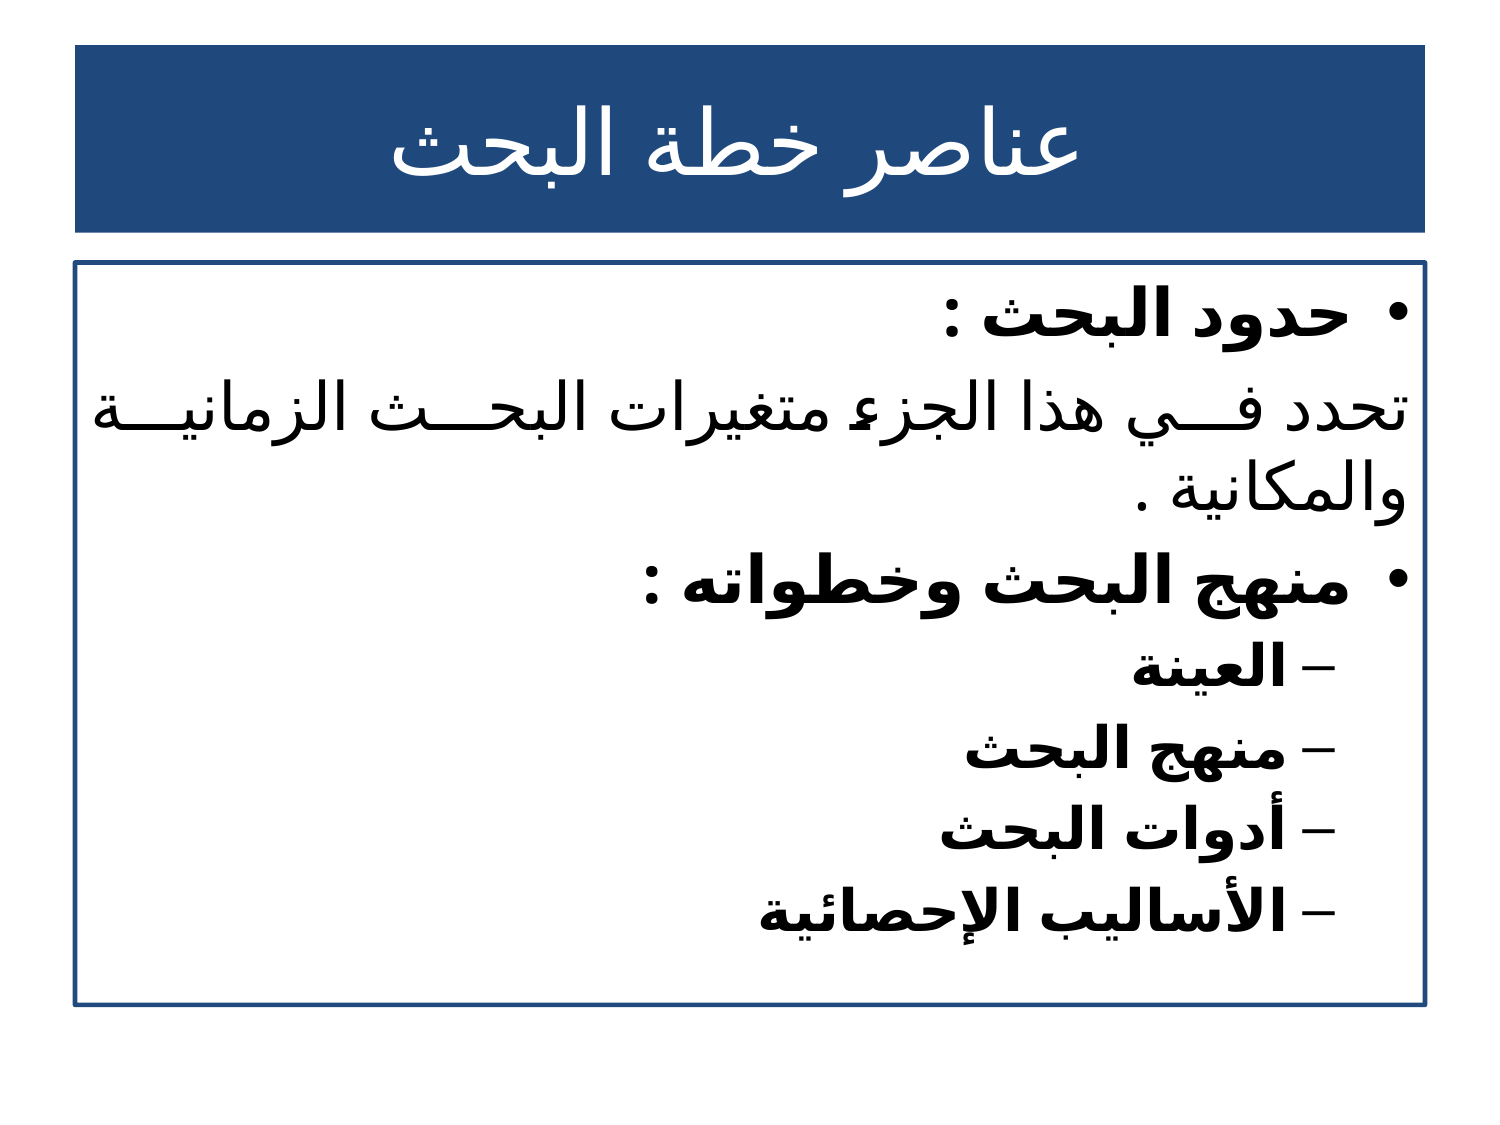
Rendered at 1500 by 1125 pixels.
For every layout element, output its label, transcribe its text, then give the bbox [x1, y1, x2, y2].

title عناصر خطة البحث [75, 45, 1425, 233]
list حدود البحث : تحدد في هذا الجزء متغيرات البحث الزمانية والمكانية . منهج البحث وخطواته : العينة منهج البحث أدوات البحث الأساليب الإحصائية [75, 262, 1425, 1005]
